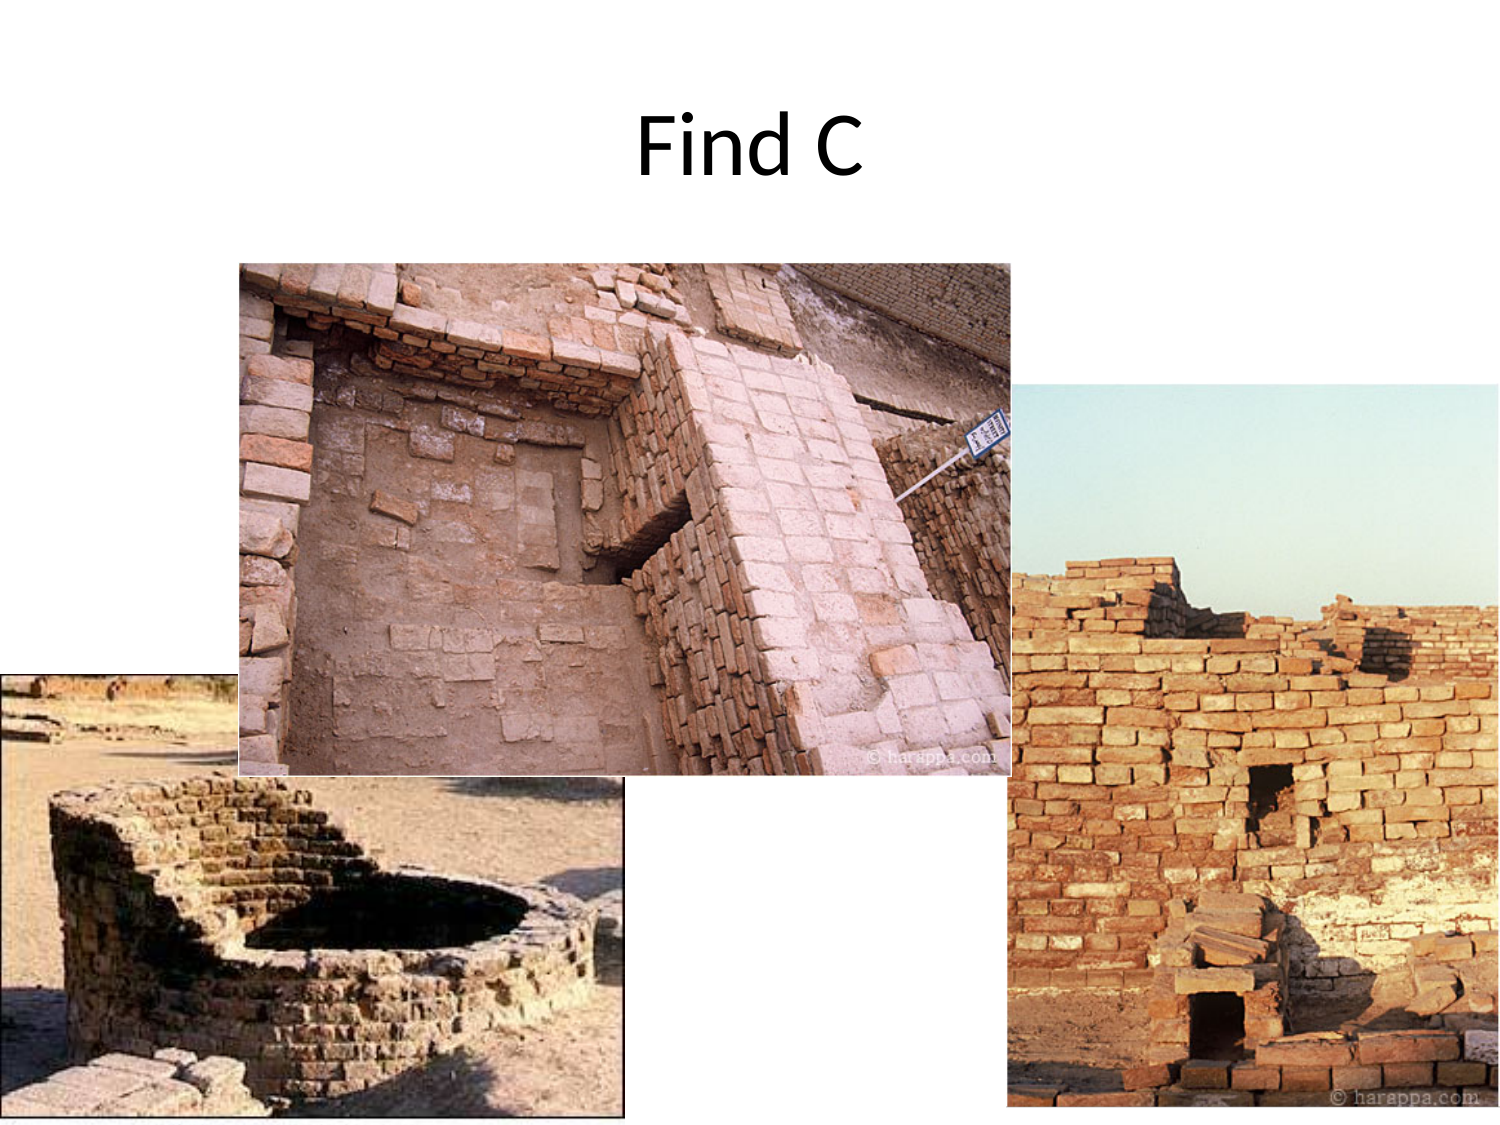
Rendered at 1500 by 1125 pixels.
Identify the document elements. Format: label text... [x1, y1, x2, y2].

title Find C [75, 45, 1425, 233]
picture [0, 262, 1500, 1125]
